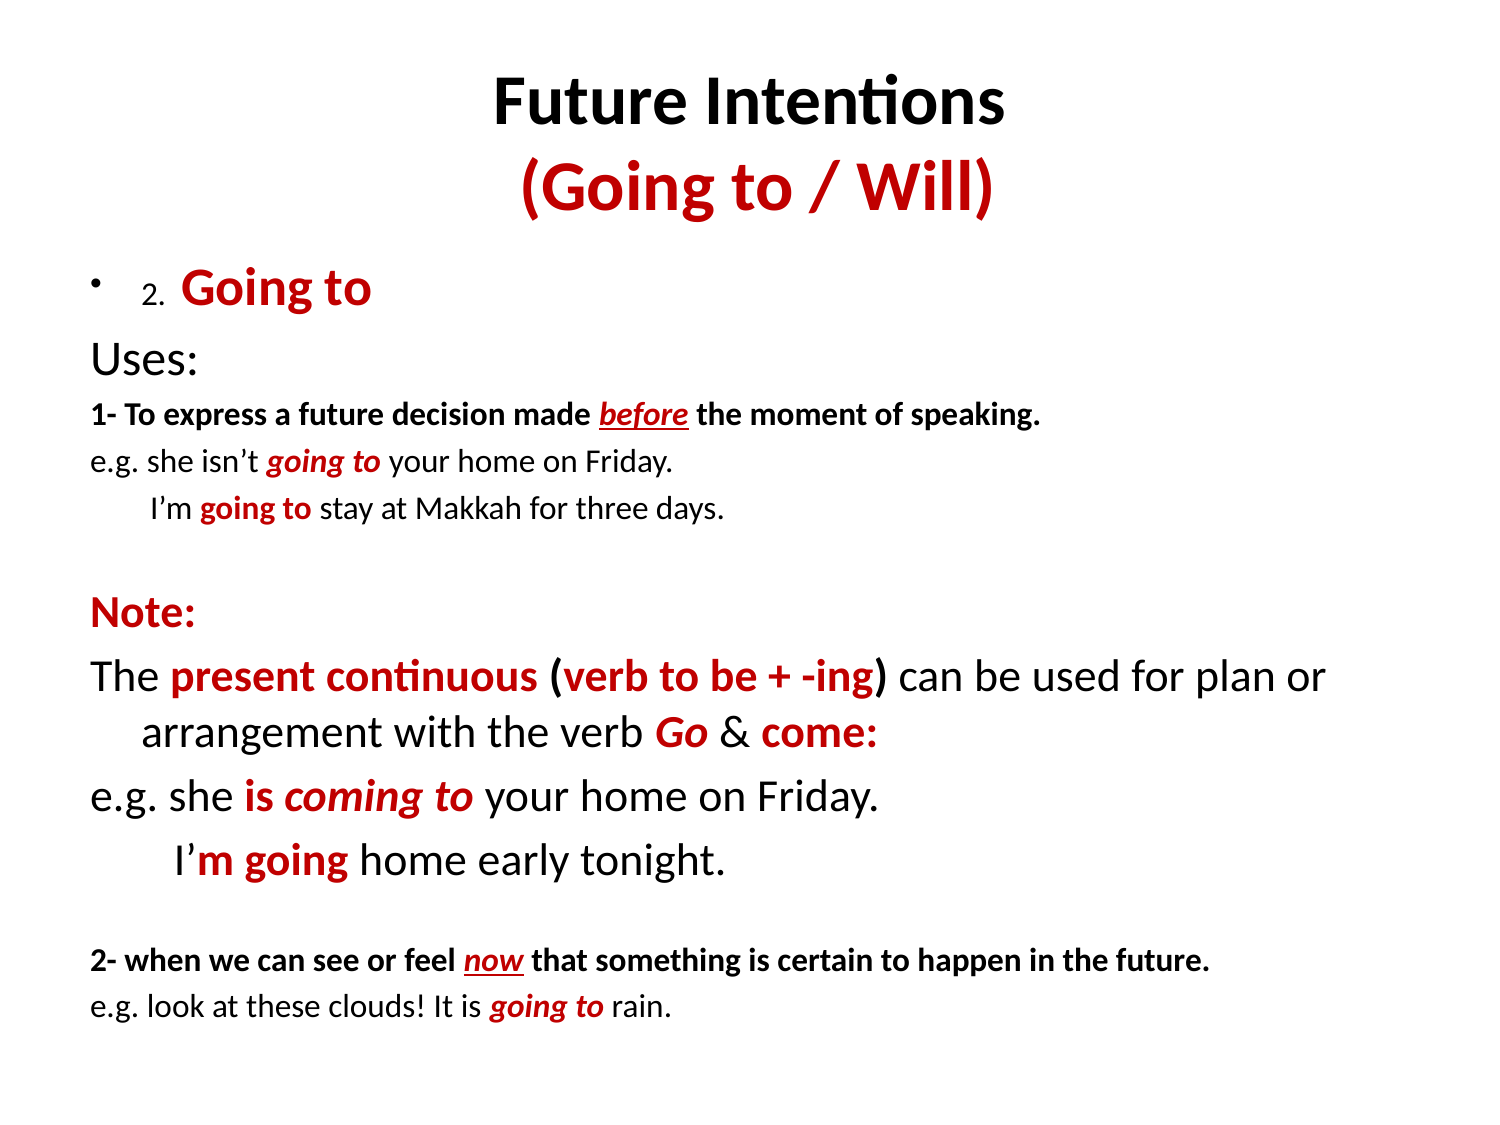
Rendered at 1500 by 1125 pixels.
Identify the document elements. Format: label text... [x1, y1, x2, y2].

list 2. Going to Uses: 1- To express a future decision made before the moment of speaking. e.g. she isn’t going to your home on Friday. I’m going to stay at Makkah for three days. Note: The present continuous (verb to be + -ing) can be used for plan or arrangement with the verb Go & come: e.g. she is coming to your home on Friday. I’m going home early tonight. 2- when we can see or feel now that something is certain to happen in the future. e.g. look at these clouds! It is going to rain. [75, 243, 1471, 1083]
title Future Intentions (Going to / Will) [75, 45, 1425, 233]
